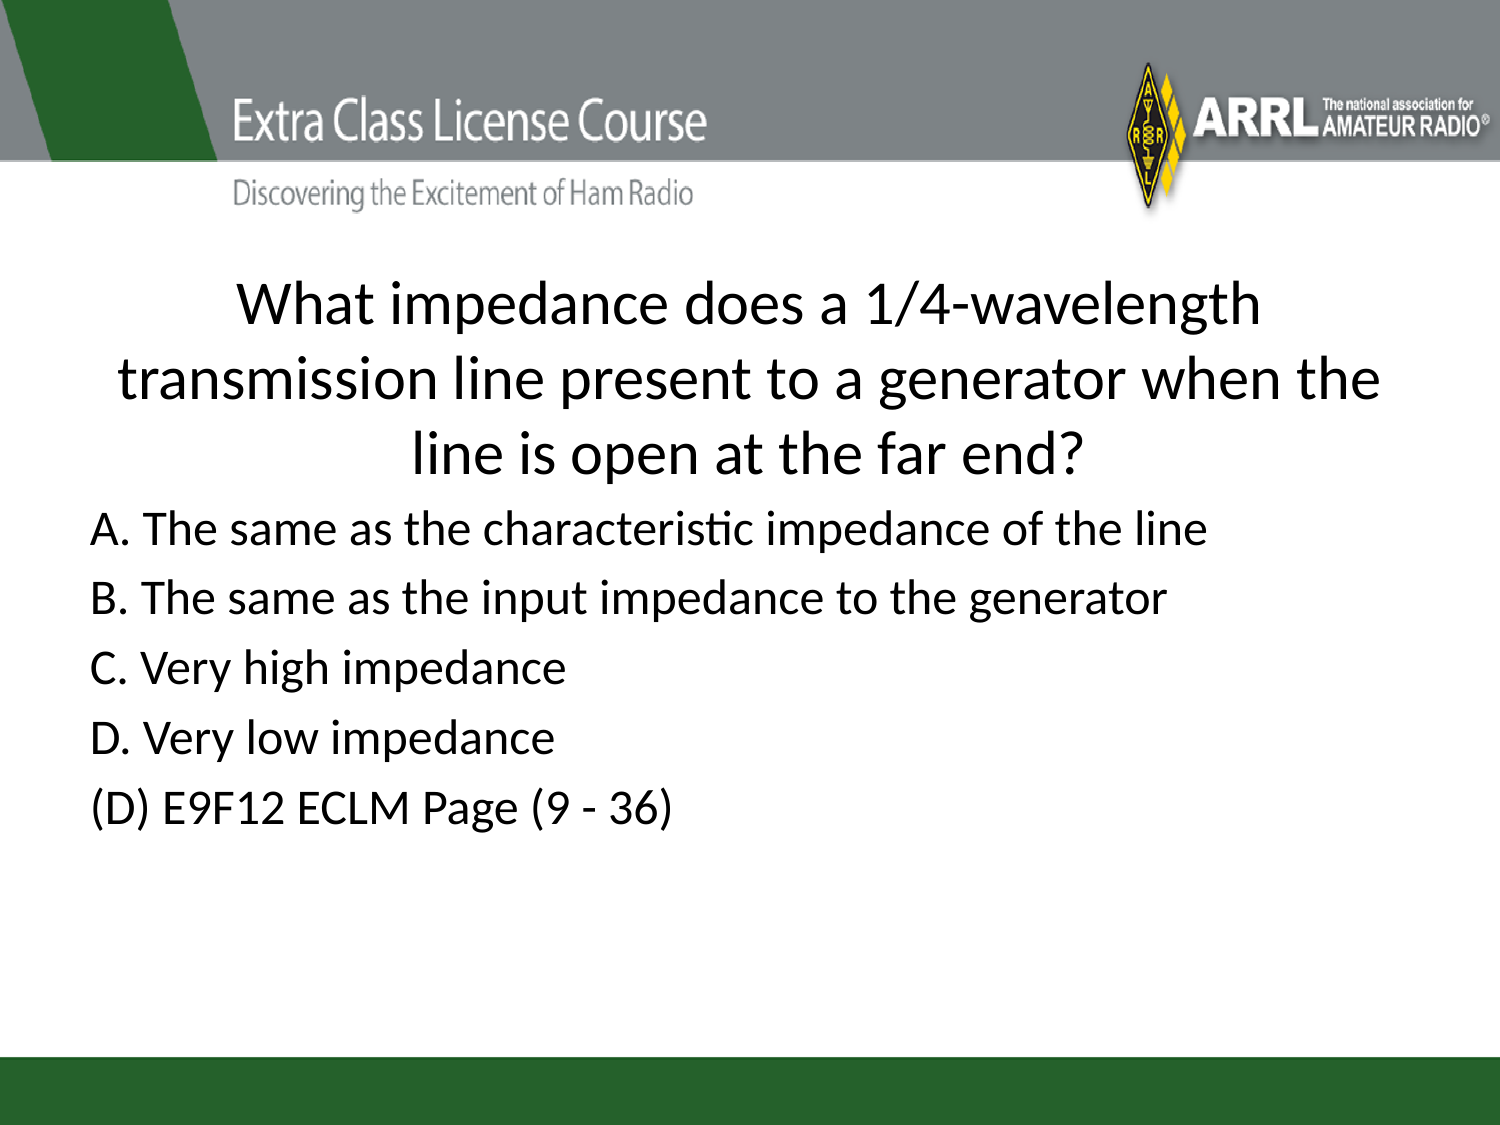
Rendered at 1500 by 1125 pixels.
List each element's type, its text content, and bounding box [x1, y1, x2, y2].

picture [0, 0, 1500, 1125]
title What impedance does a 1/4-wavelength transmission line present to a generator when the line is open at the far end? [75, 254, 1425, 435]
list A. The same as the characteristic impedance of the line B. The same as the input impedance to the generator C. Very high impedance D. Very low impedance (D) E9F12 ECLM Page (9 - 36) [75, 487, 1425, 1005]
